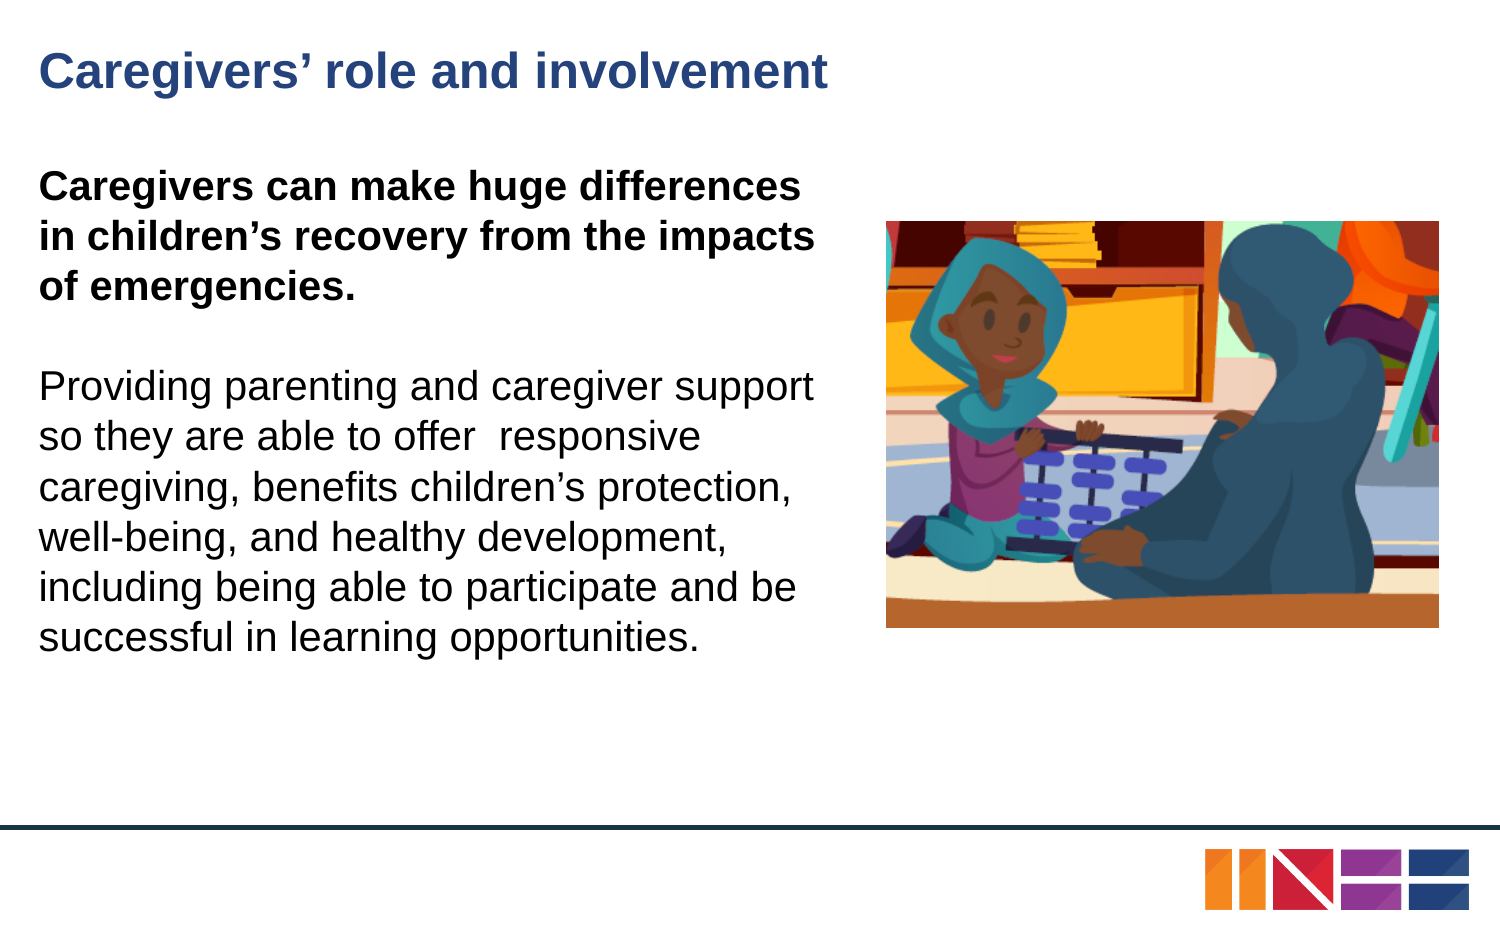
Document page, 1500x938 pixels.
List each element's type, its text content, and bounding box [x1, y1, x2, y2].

title Caregivers’ role and involvement [23, 23, 1468, 121]
picture [886, 221, 1439, 628]
list Caregivers can make huge differences in children’s recovery from the impacts of emergencies. Providing parenting and caregiver support so they are able to offer responsive caregiving, benefits children’s protection, well-being, and healthy development, including being able to participate and be successful in learning opportunities. [23, 143, 860, 779]
picture [1205, 849, 1469, 910]
